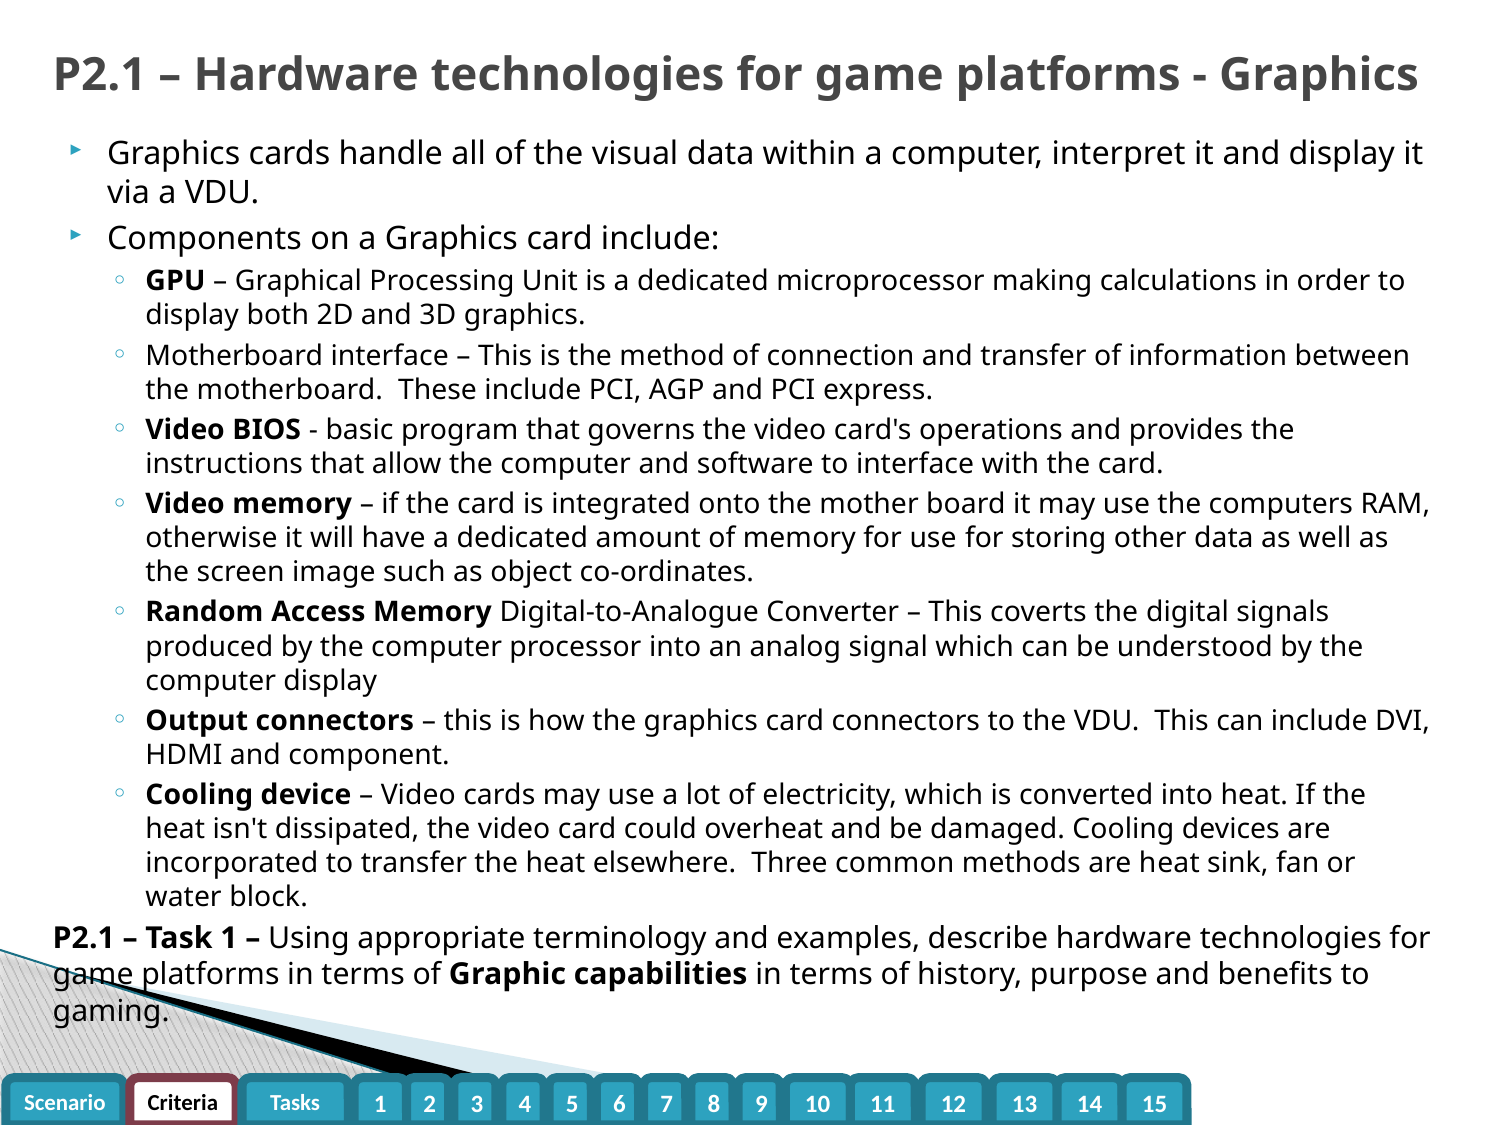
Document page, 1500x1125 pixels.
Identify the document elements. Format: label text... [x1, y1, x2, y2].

list Graphics cards handle all of the visual data within a computer, interpret it and display it via a VDU. Components on a Graphics card include: GPU – Graphical Processing Unit is a dedicated microprocessor making calculations in order to display both 2D and 3D graphics. Motherboard interface – This is the method of connection and transfer of information between the motherboard. These include PCI, AGP and PCI express. Video BIOS - basic program that governs the video card's operations and provides the instructions that allow the computer and software to interface with the card. Video memory – if the card is integrated onto the mother board it may use the computers RAM, otherwise it will have a dedicated amount of memory for use for storing other data as well as the screen image such as object co-ordinates. Random Access Memory Digital-to-Analogue Converter – This coverts the digital signals produced by the computer processor into an analog signal which can be understood by the computer display Output connectors – this is how the graphics card connectors to the VDU. This can include DVI, HDMI and component. Cooling device – Video cards may use a lot of electricity, which is converted into heat. If the heat isn't dissipated, the video card could overheat and be damaged. Cooling devices are incorporated to transfer the heat elsewhere. Three common methods are heat sink, fan or water block. P2.1 – Task 1 – Using appropriate terminology and examples, describe hardware technologies for game platforms in terms of Graphic capabilities in terms of history, purpose and benefits to gaming. [37, 126, 1447, 1043]
text_box P2.1 – Hardware technologies for game platforms - Graphics [37, 19, 1471, 126]
